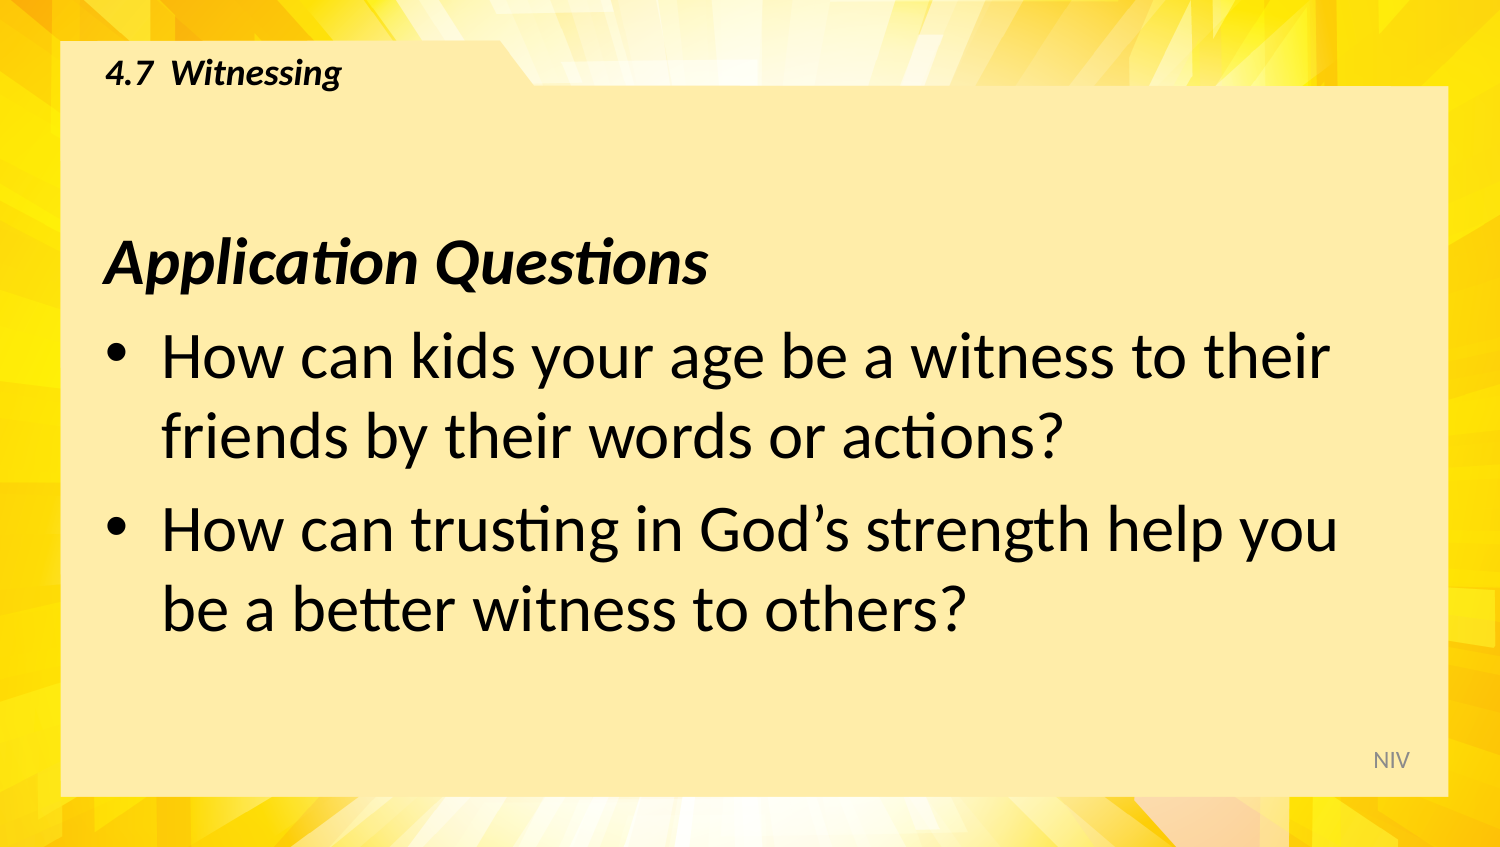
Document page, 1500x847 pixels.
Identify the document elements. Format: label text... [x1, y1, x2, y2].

picture [0, 0, 1500, 847]
footer NIV [950, 736, 1425, 782]
list Application Questions How can kids your age be a witness to their friends by their words or actions? How can trusting in God’s strength help you be a better witness to others? [89, 141, 1403, 722]
title 4.7 Witnessing [89, 33, 1420, 108]
